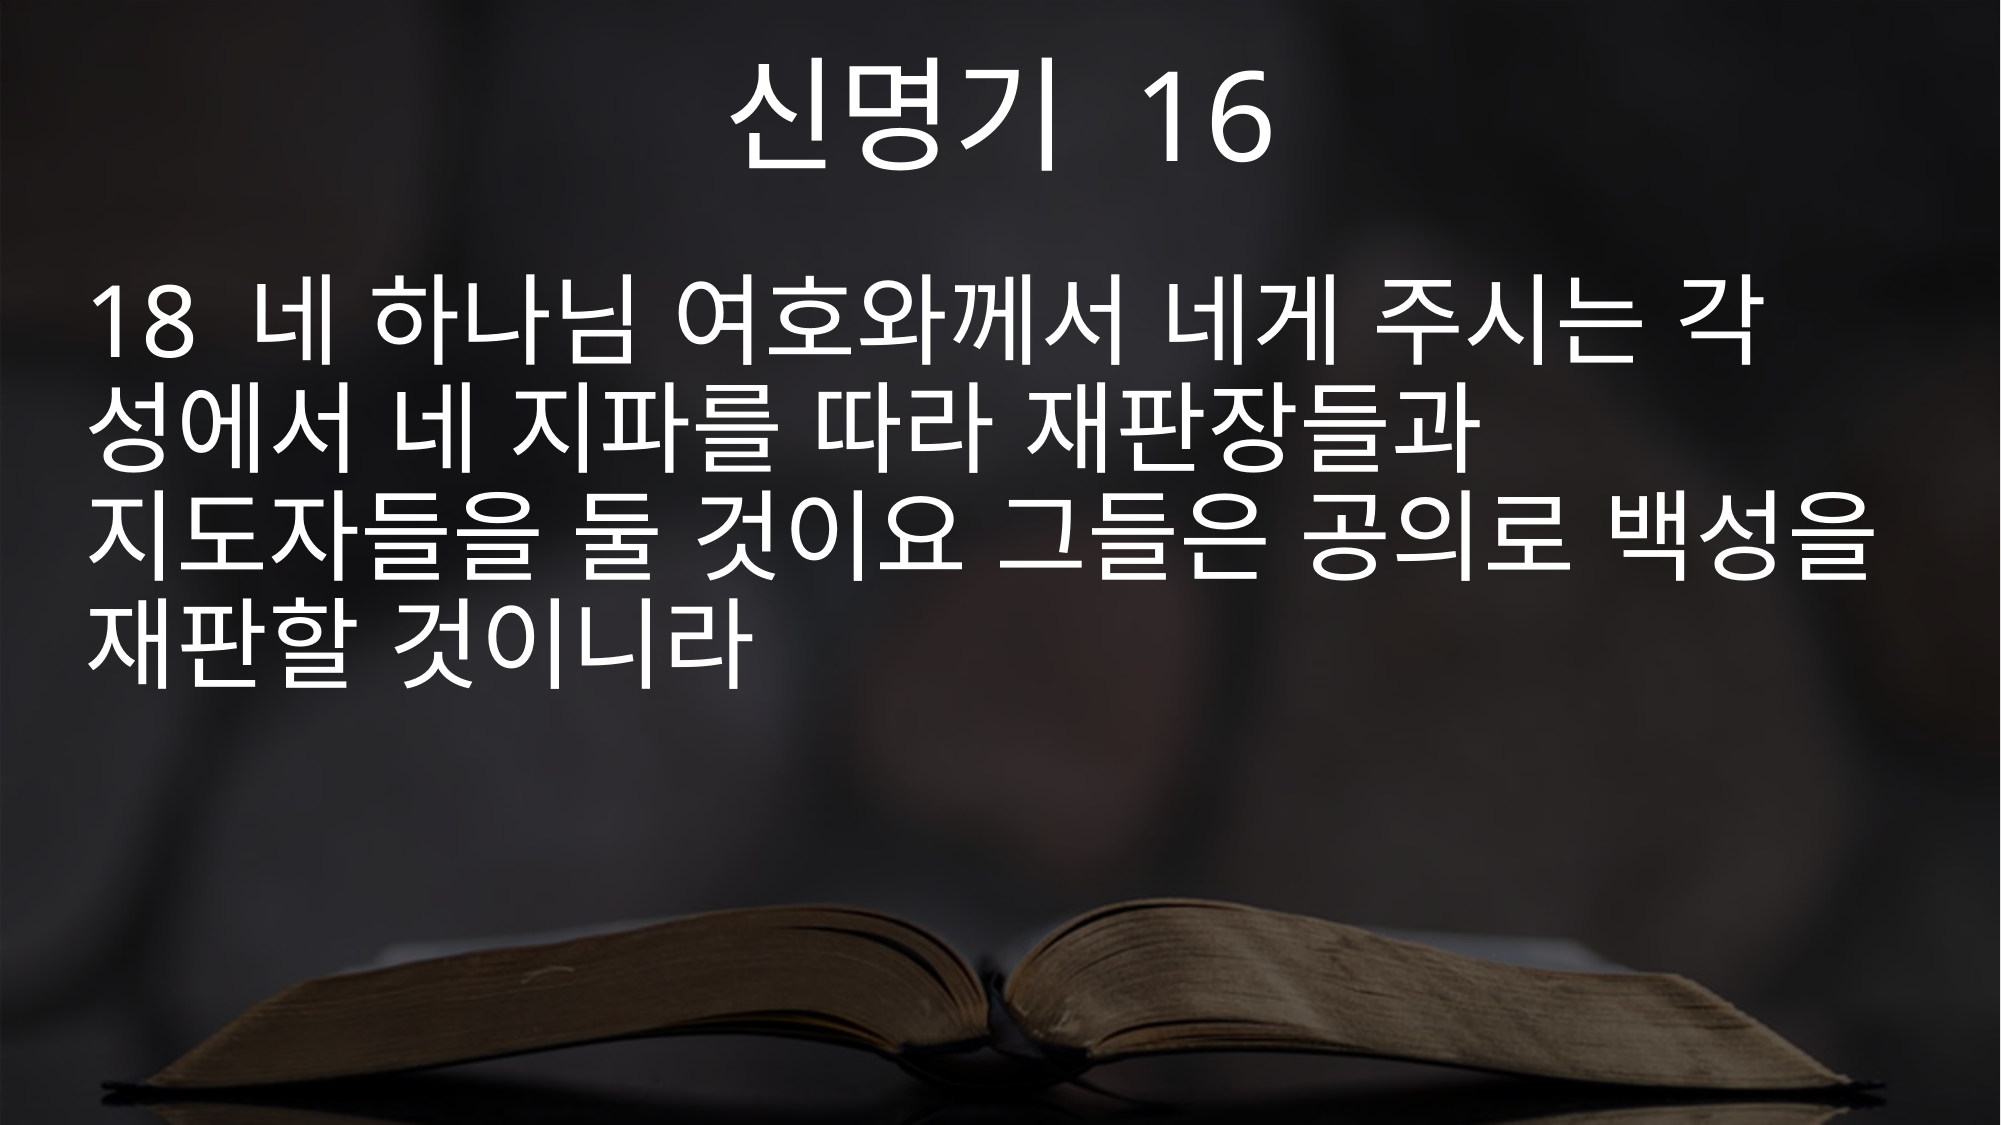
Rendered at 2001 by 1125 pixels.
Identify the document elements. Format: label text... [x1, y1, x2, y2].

list 18 네 하나님 여호와께서 네게 주시는 각 성에서 네 지파를 따라 재판장들과 지도자들을 둘 것이요 그들은 공의로 백성을 재판할 것이니라 [69, 263, 1953, 423]
picture [0, 0, 2001, 1125]
footer 신명기 16 [0, 32, 2000, 192]
